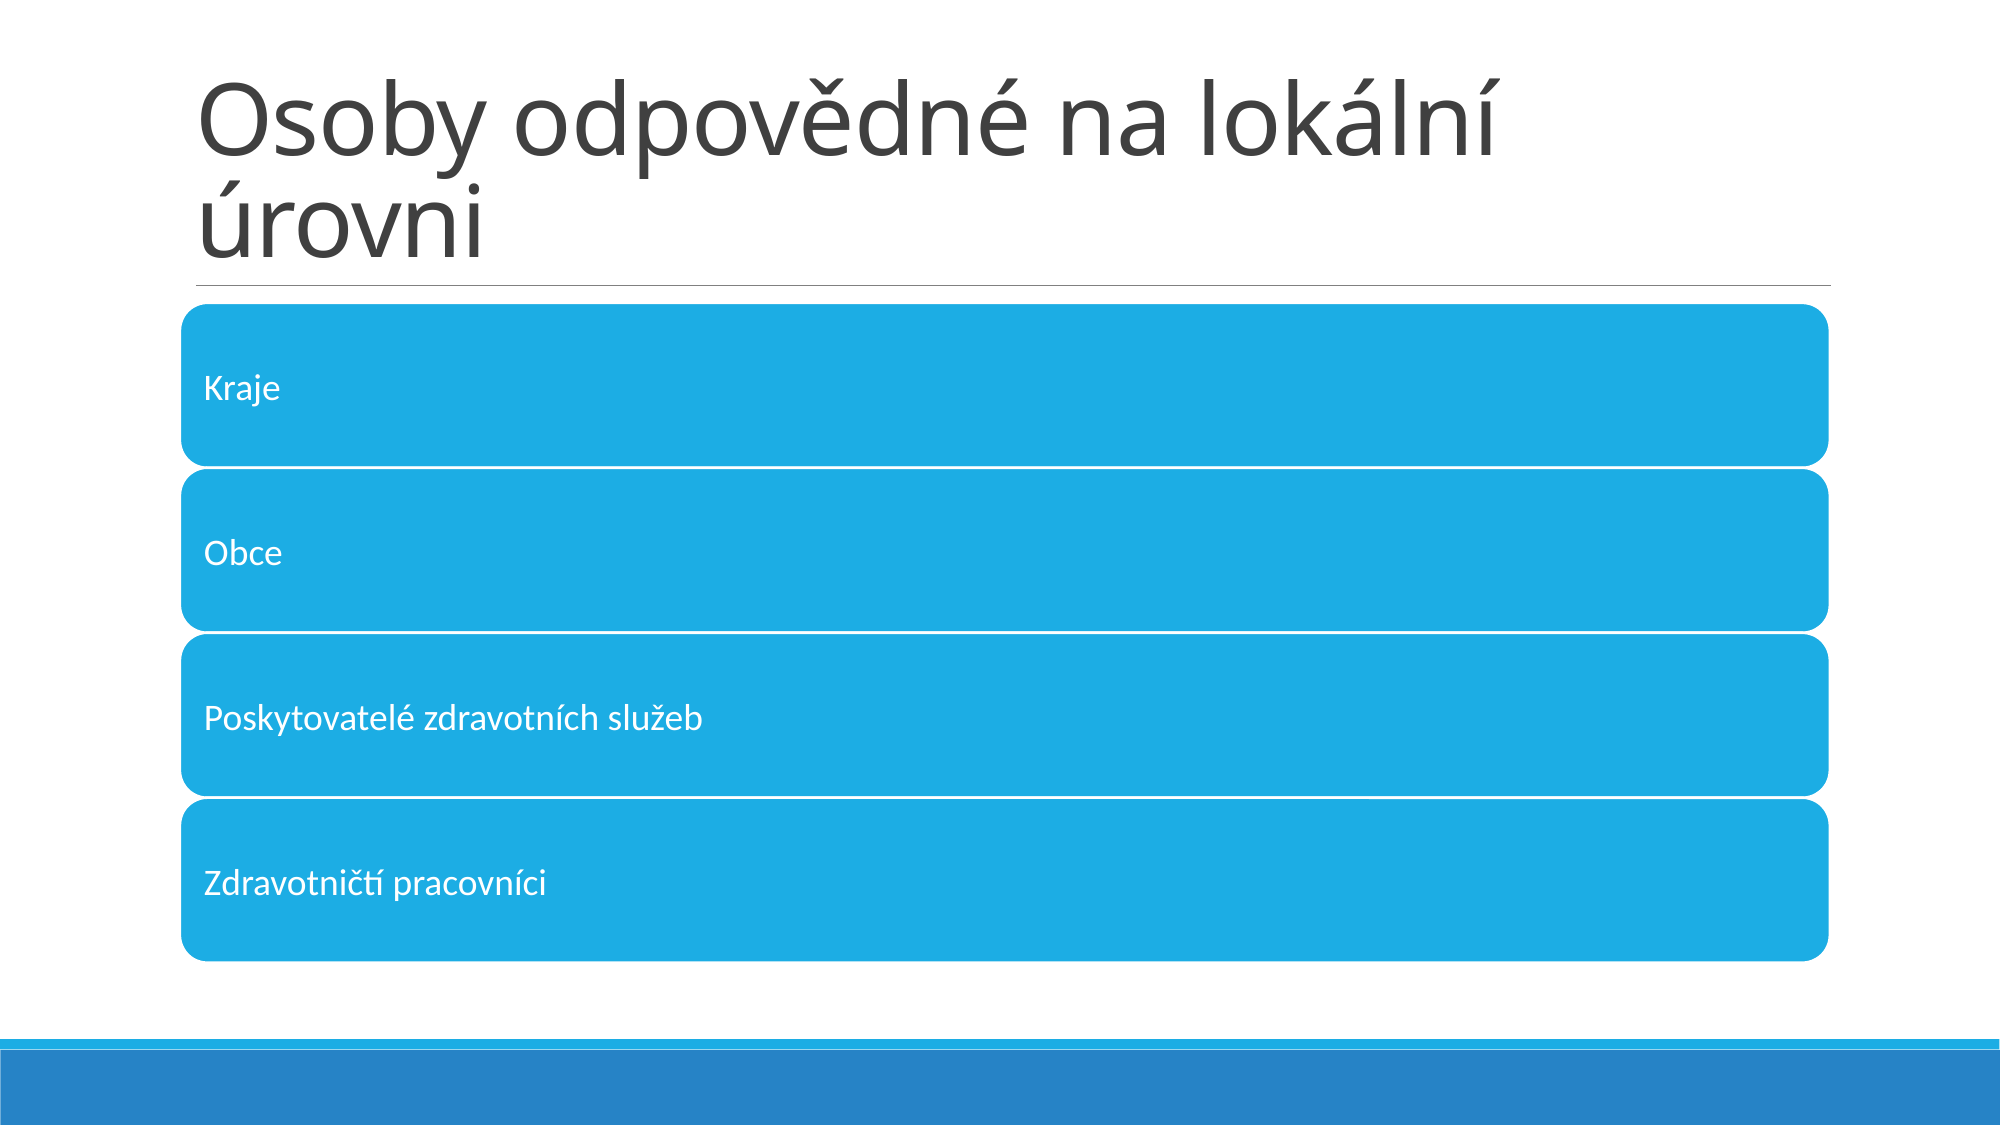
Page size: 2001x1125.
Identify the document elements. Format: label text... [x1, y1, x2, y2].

title Osoby odpovědné na lokální úrovni [180, 47, 1830, 285]
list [179, 302, 1831, 964]
